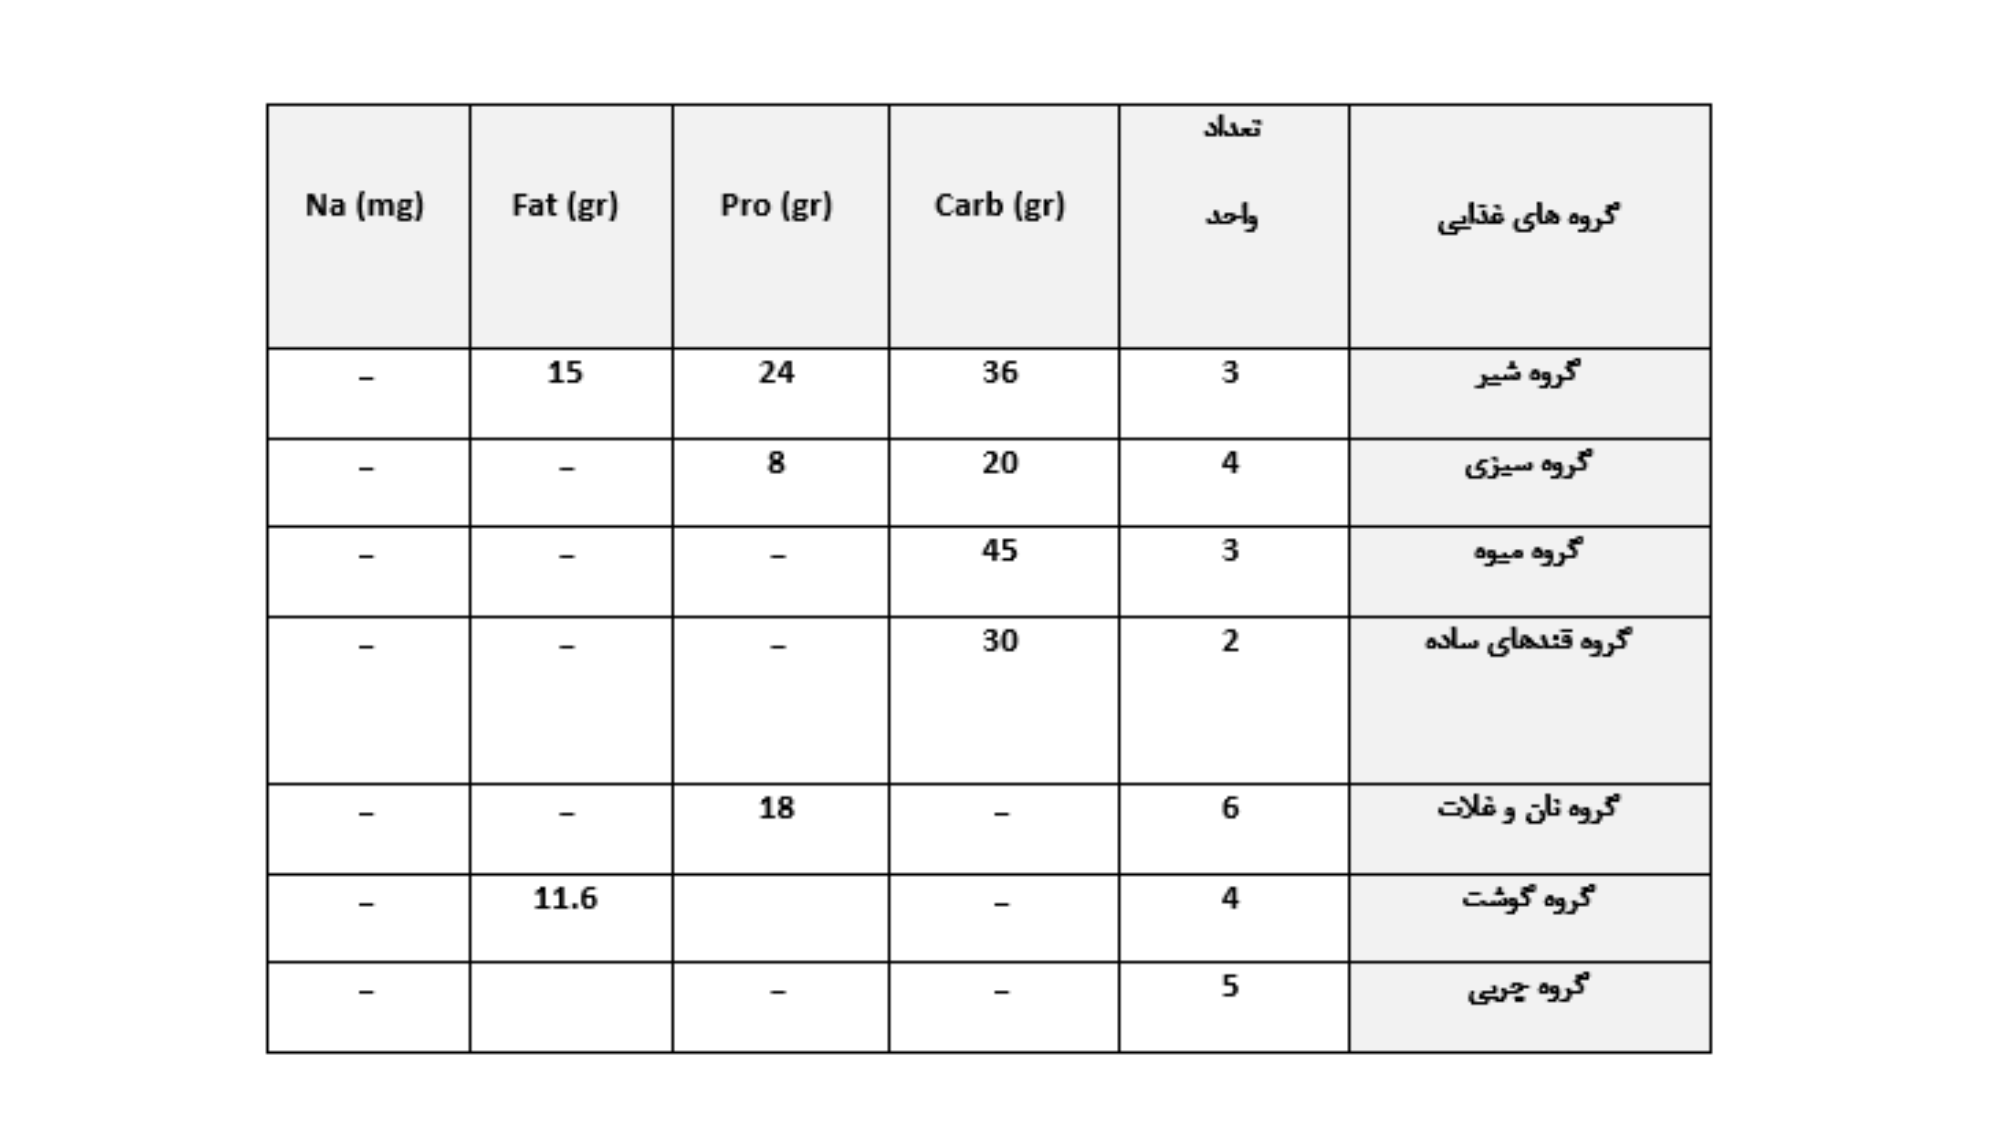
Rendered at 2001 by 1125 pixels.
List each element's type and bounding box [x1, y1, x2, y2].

picture [256, 96, 1724, 1064]
